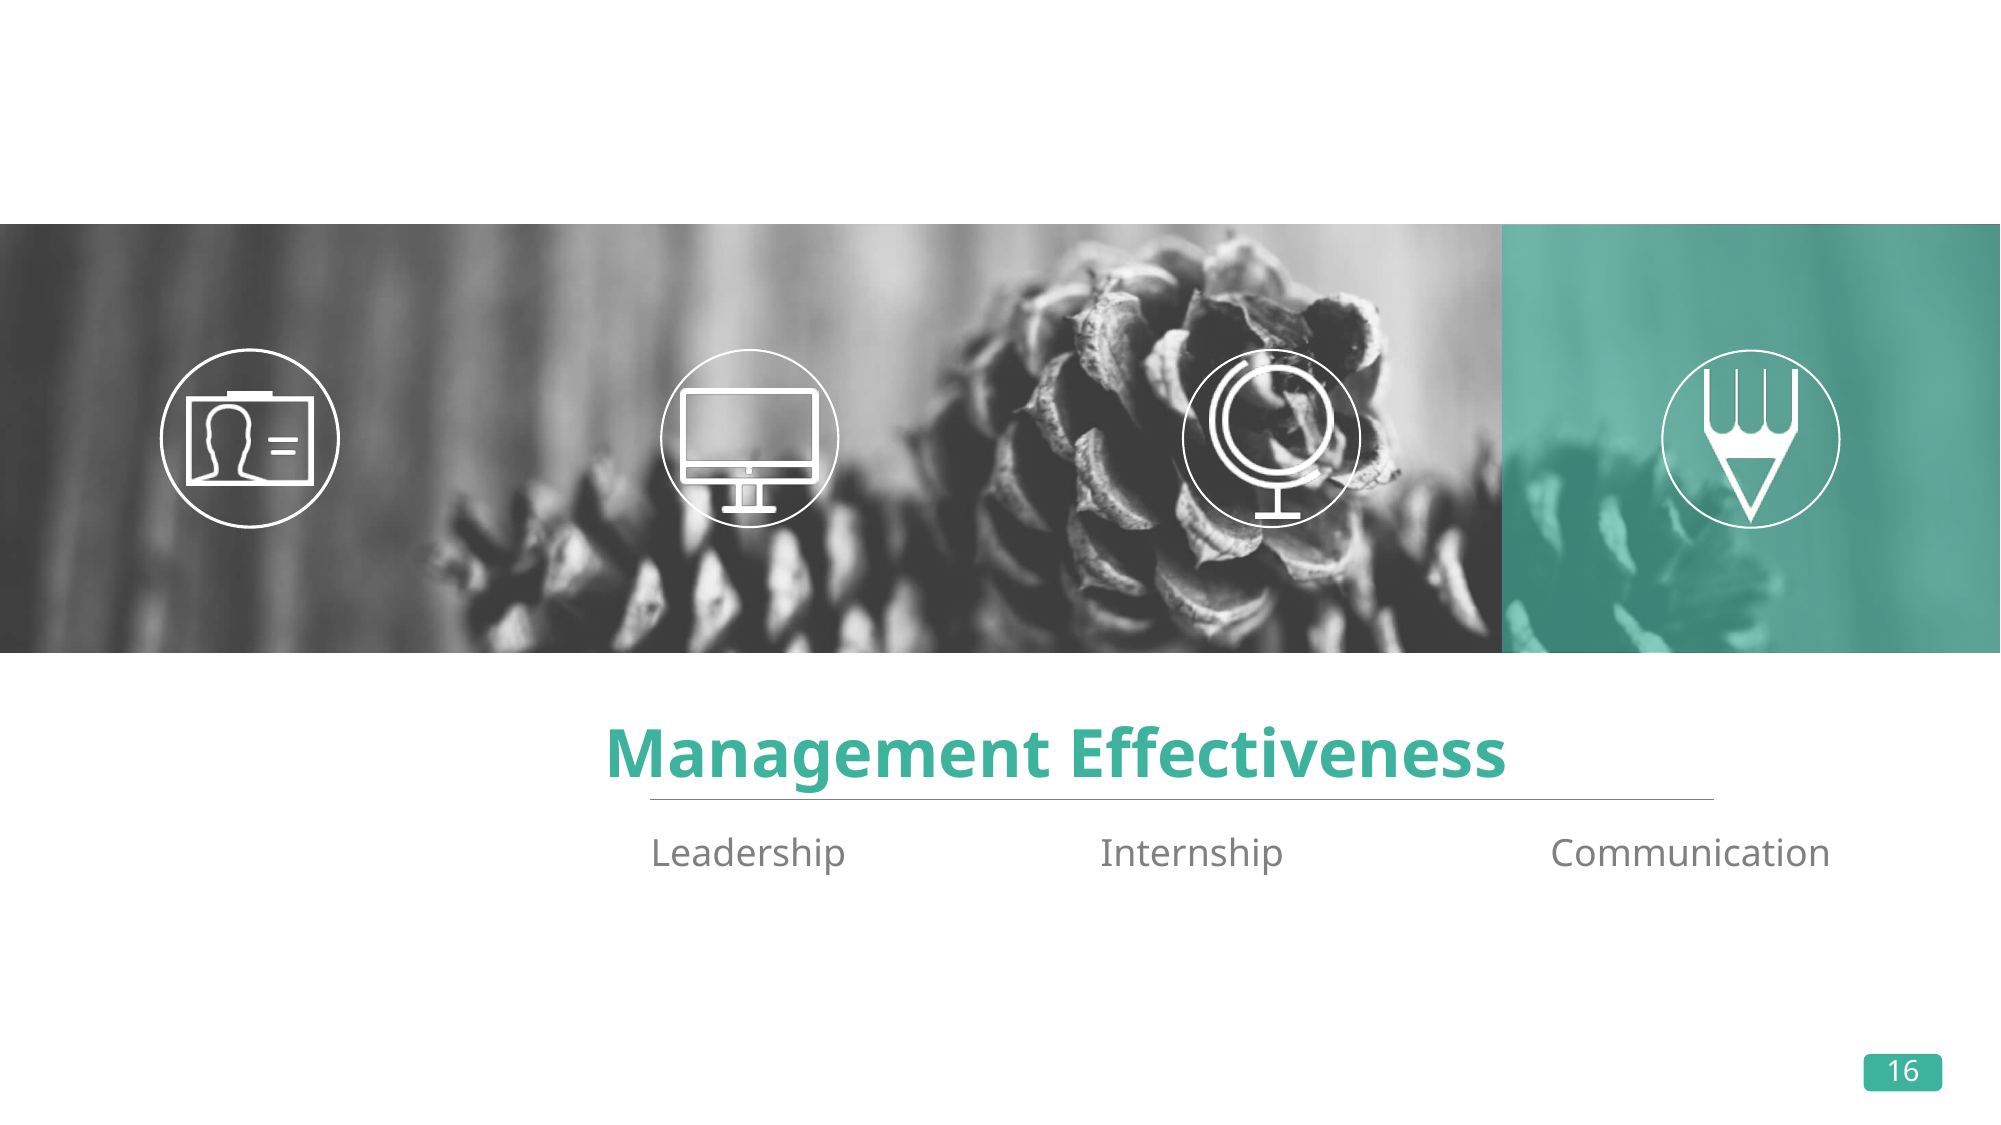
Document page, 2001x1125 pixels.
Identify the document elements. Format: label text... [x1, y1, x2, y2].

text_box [661, 349, 839, 528]
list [0, 224, 2000, 653]
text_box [1182, 349, 1361, 528]
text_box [1662, 350, 1840, 528]
slide_number 16 [1677, 1042, 2000, 1103]
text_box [161, 349, 339, 528]
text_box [635, 703, 1908, 883]
